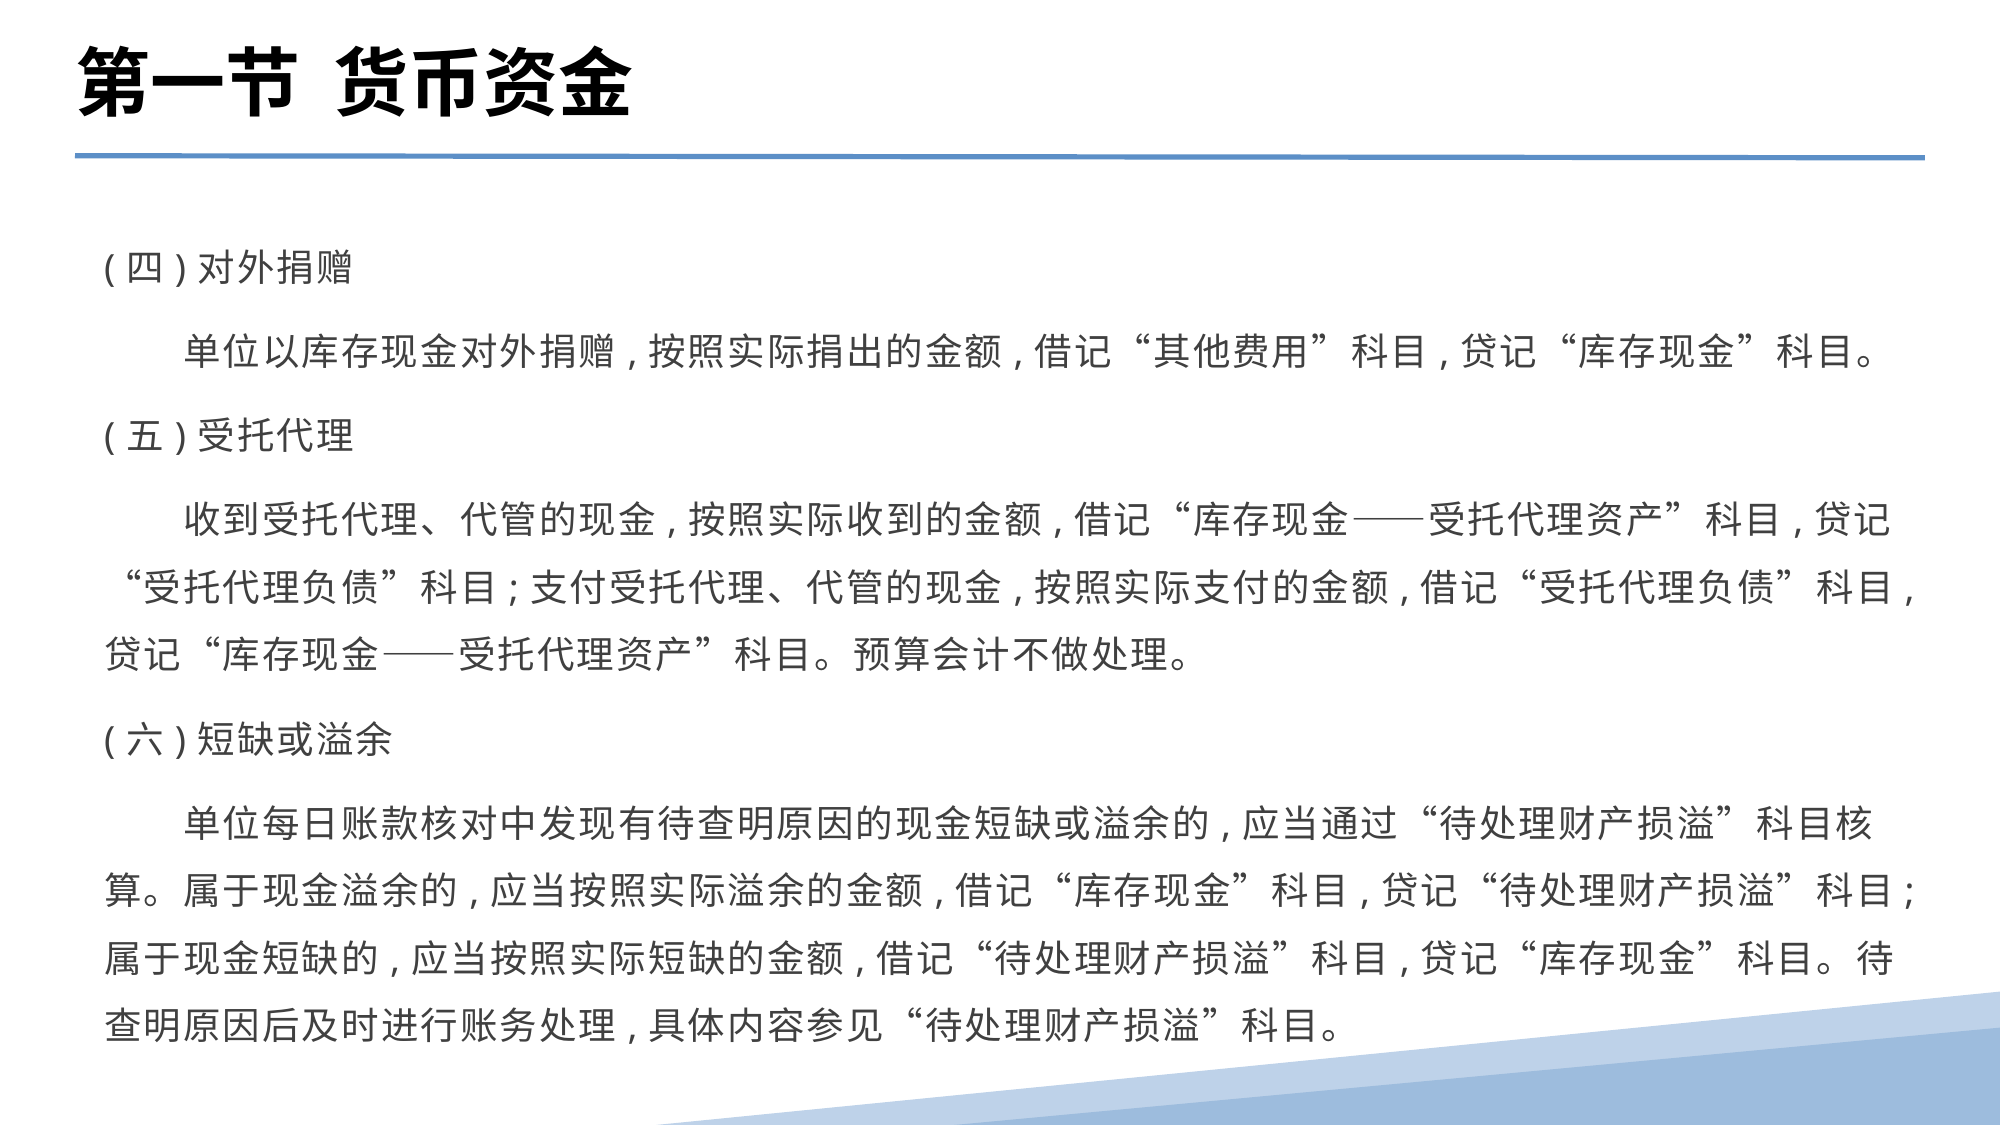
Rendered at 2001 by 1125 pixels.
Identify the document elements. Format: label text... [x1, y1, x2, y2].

text_box 第一节 货币资金 [75, 24, 1925, 125]
text_box (四)对外捐赠 单位以库存现金对外捐赠,按照实际捐出的金额,借记“其他费用”科目,贷记“库存现金”科目。 (五)受托代理 收到受托代理、代管的现金,按照实际收到的金额,借记“库存现金——受托代理资产”科目,贷记“受托代理负债”科目;支付受托代理、代管的现金,按照实际支付的金额,借记“受托代理负债”科目,贷记“库存现金——受托代理资产”科目。预算会计不做处理。 (六)短缺或溢余 单位每日账款核对中发现有待查明原因的现金短缺或溢余的,应当通过“待处理财产损溢”科目核算。属于现金溢余的,应当按照实际溢余的金额,借记“库存现金”科目,贷记“待处理财产损溢”科目;属于现金短缺的,应当按照实际短缺的金额,借记“待处理财产损溢”科目,贷记“库存现金”科目。待查明原因后及时进行账务处理,具体内容参见“待处理财产损溢”科目。 [93, 204, 1925, 1064]
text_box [656, 991, 2000, 1125]
